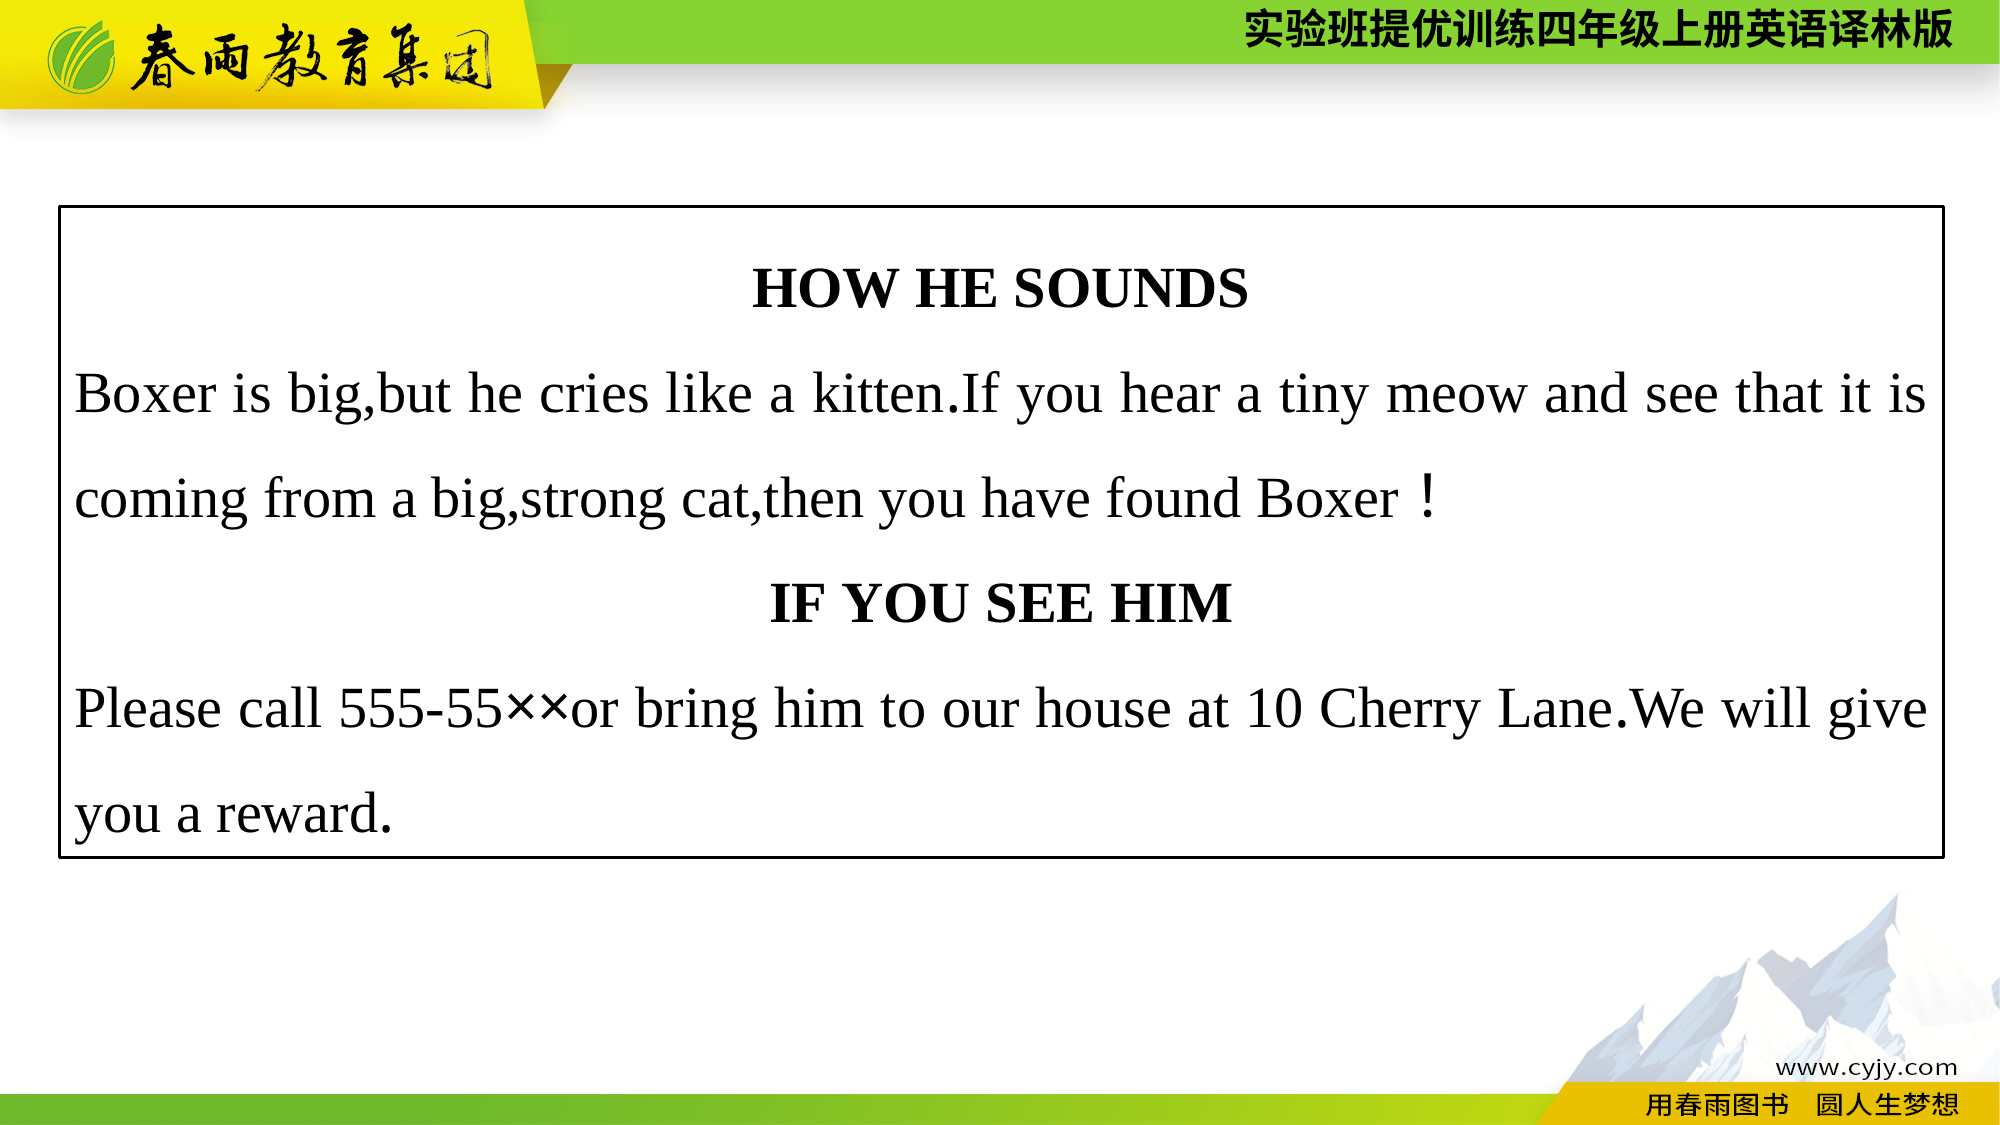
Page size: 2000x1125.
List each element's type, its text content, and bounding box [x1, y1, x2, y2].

picture [0, 0, 2000, 1125]
list HOW HE SOUNDS Boxer is big,but he cries like a kitten.If you hear a tiny meow and see that it is coming from a big,strong cat,then you have found Boxer！ IF YOU SEE HIM Please call 555-55××or bring him to our house at 10 Cherry Lane.We will give you a reward. [59, 206, 1944, 858]
